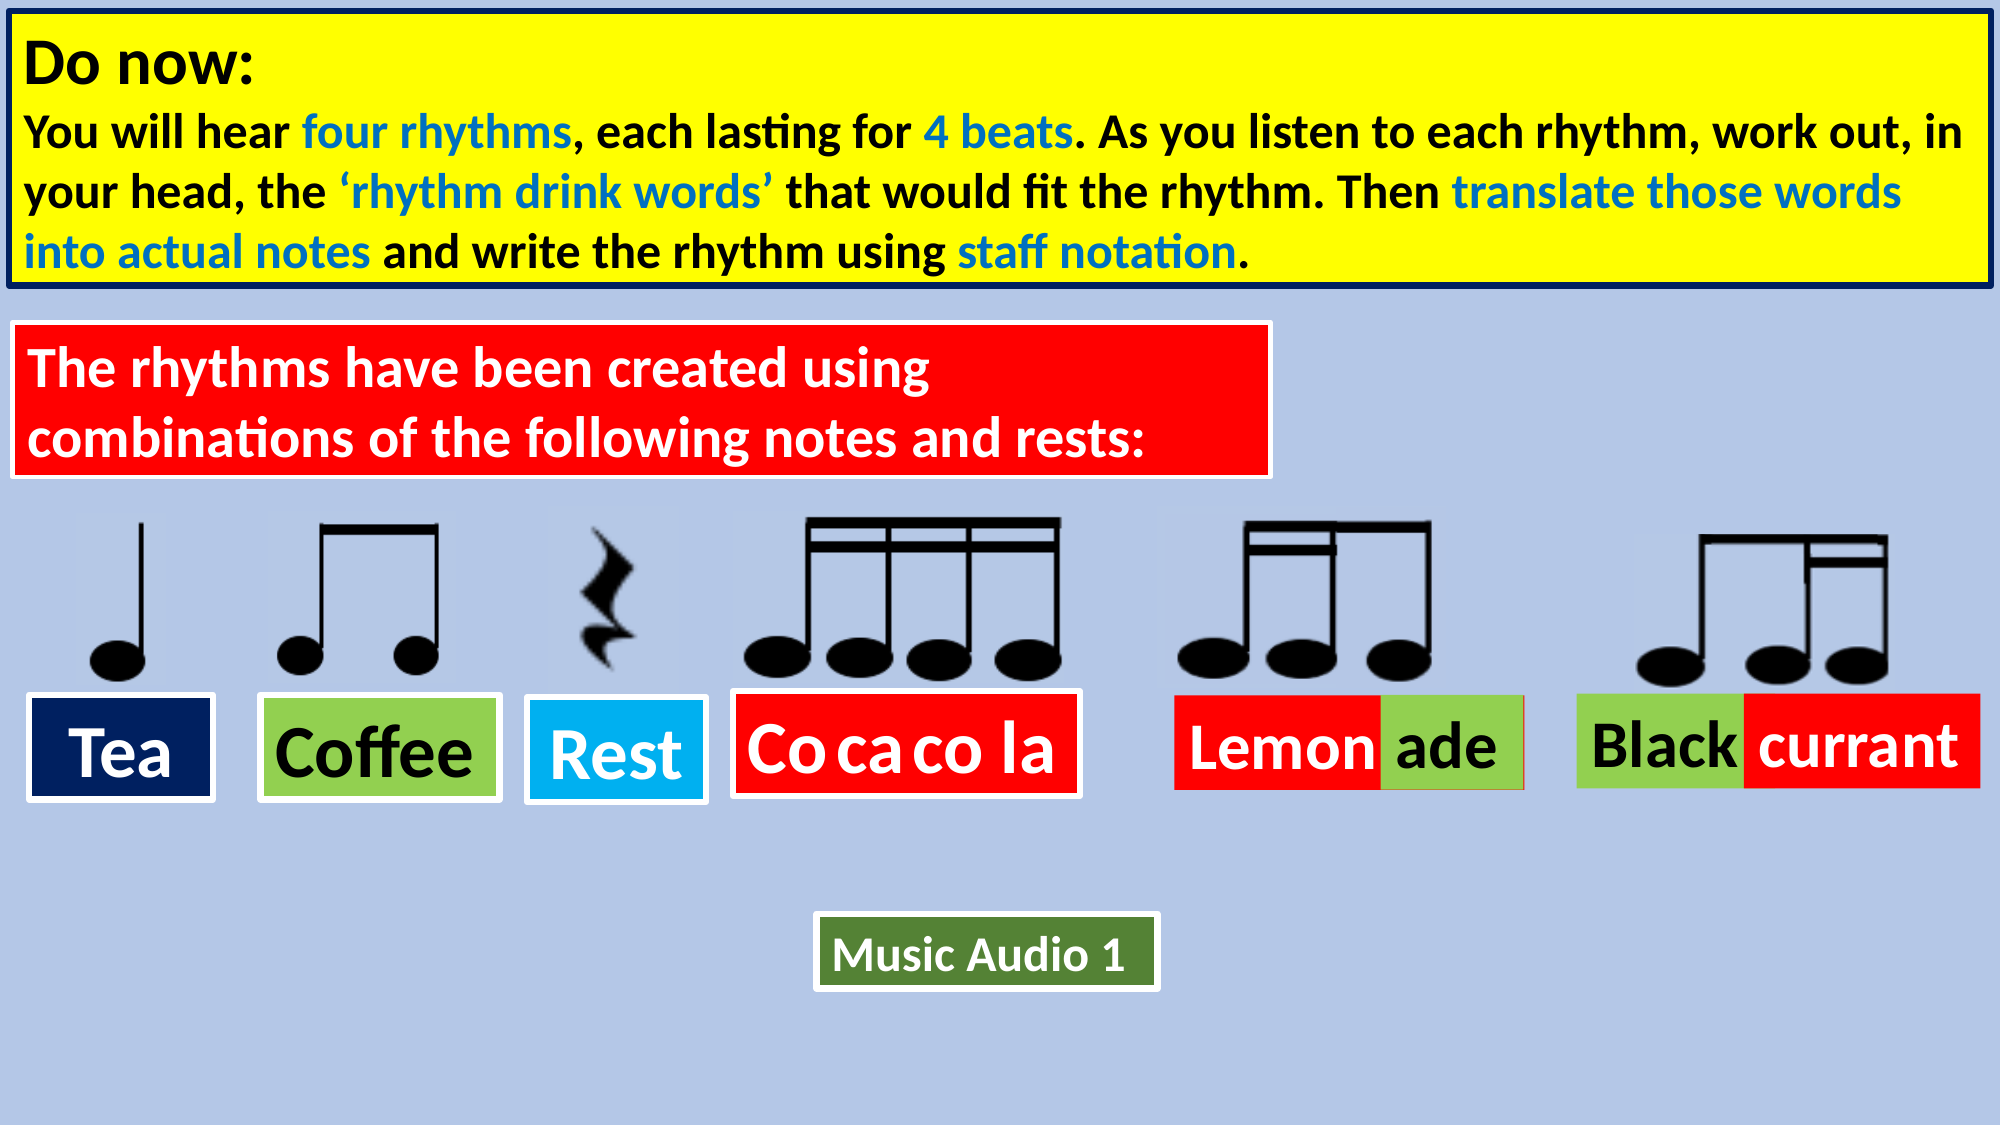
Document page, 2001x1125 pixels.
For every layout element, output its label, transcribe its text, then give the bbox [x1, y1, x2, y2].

text_box Do now: You will hear four rhythms, each lasting for 4 beats. As you listen to each rhythm, work out, in your head, the ‘rhythm drink words’ that would fit the rhythm. Then translate those words into actual notes and write the rhythm using staff notation. [9, 10, 1991, 286]
text_box ade [1380, 694, 1524, 790]
picture [1157, 506, 1446, 688]
text_box Tea [29, 694, 213, 800]
picture [268, 511, 456, 683]
text_box Rest [527, 697, 706, 803]
text_box Music Audio 1 [816, 913, 1158, 989]
text_box Coffee [260, 694, 500, 800]
picture [548, 506, 679, 695]
text_box Co ca co la [732, 691, 1080, 796]
text_box currant [1743, 693, 1981, 789]
picture [76, 513, 166, 685]
text_box The rhythms have been created using combinations of the following notes and rests: [12, 322, 1271, 477]
picture [733, 511, 1064, 683]
picture [1634, 534, 1895, 695]
text_box Lemon [1174, 695, 1380, 790]
text_box Black [1576, 693, 1743, 789]
